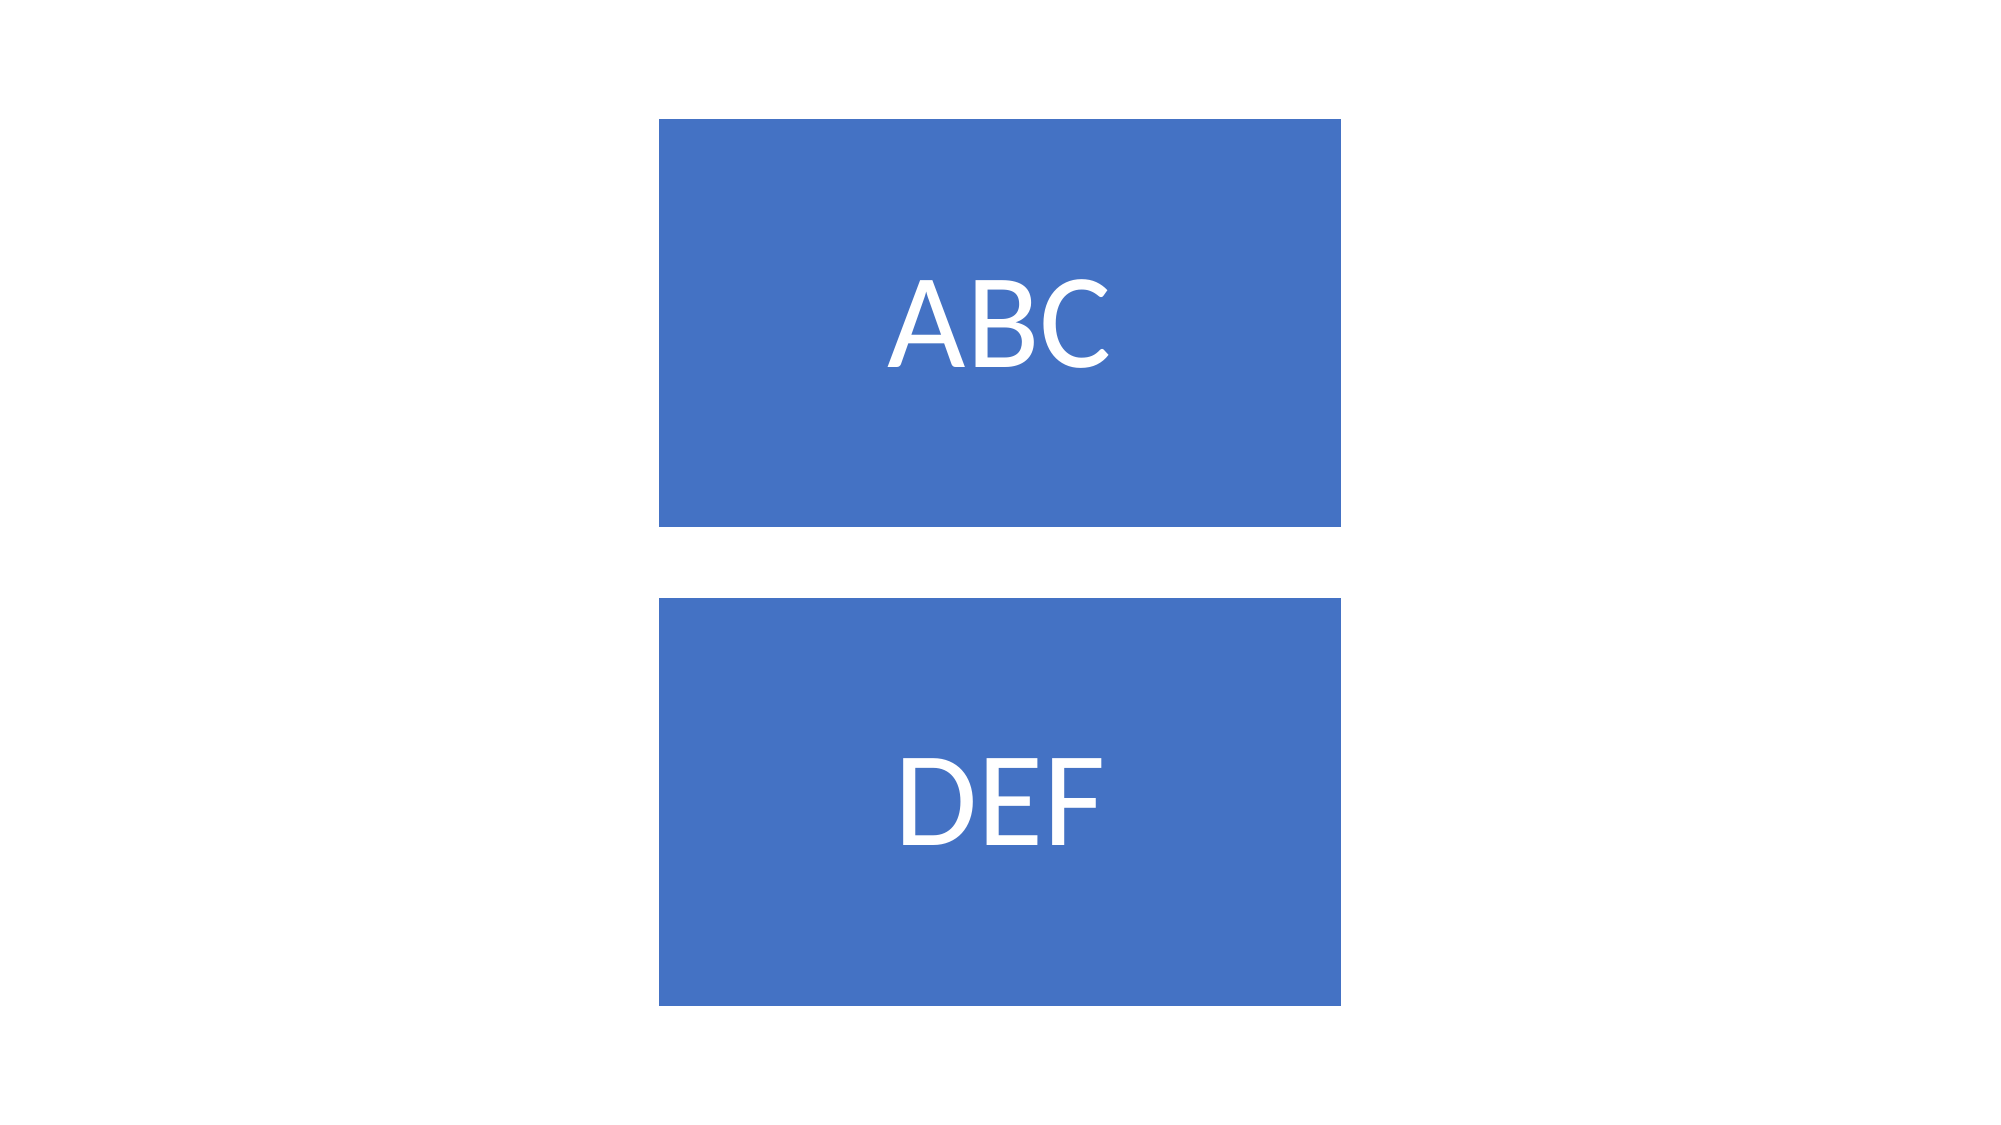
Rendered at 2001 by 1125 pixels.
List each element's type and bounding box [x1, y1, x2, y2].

text_box [333, 117, 1667, 1007]
